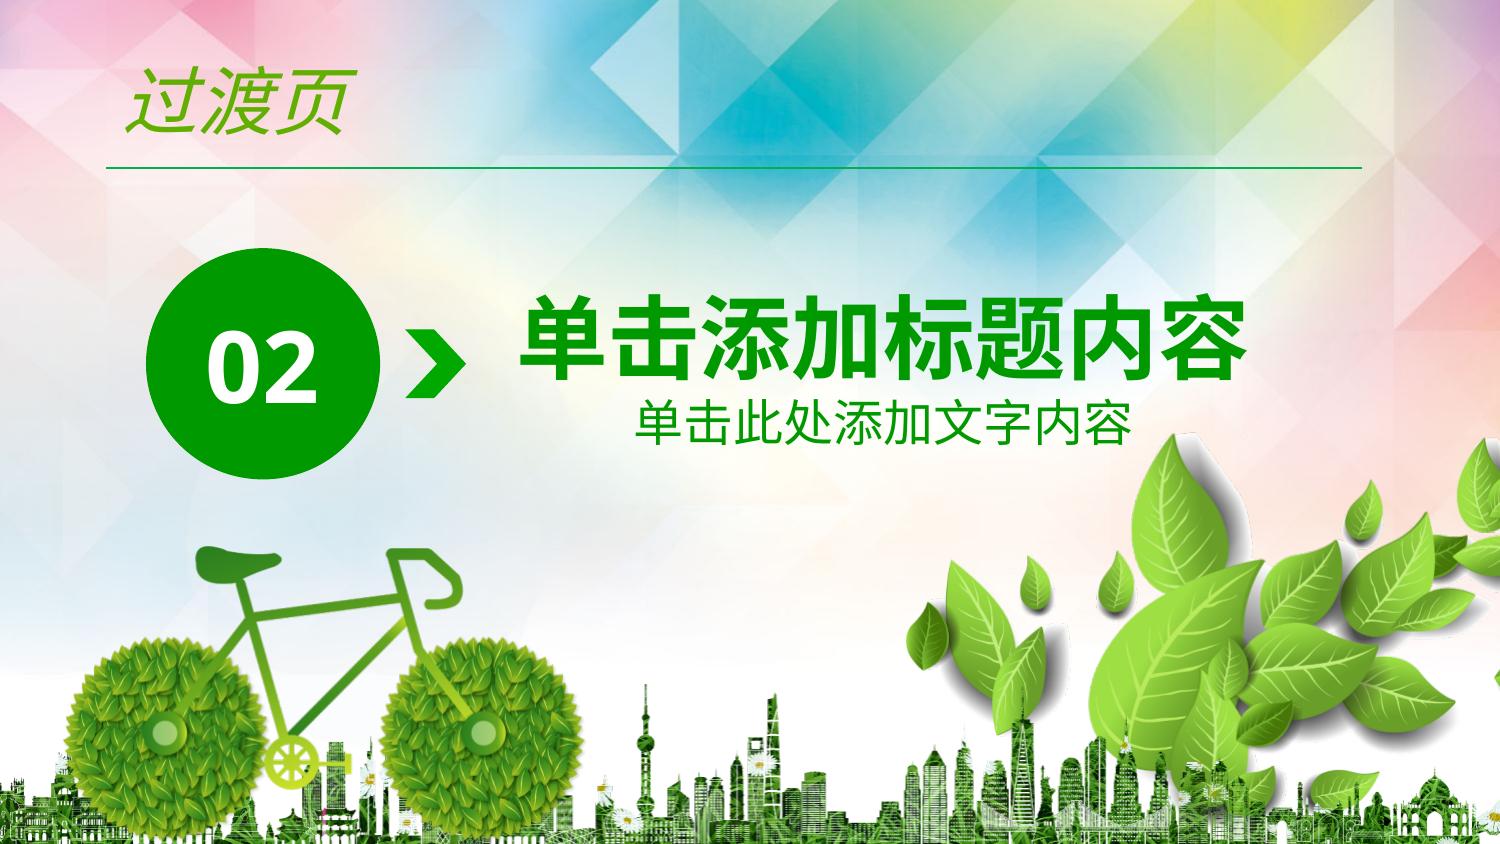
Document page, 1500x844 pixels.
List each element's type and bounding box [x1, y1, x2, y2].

text_box [0, 0, 1500, 844]
